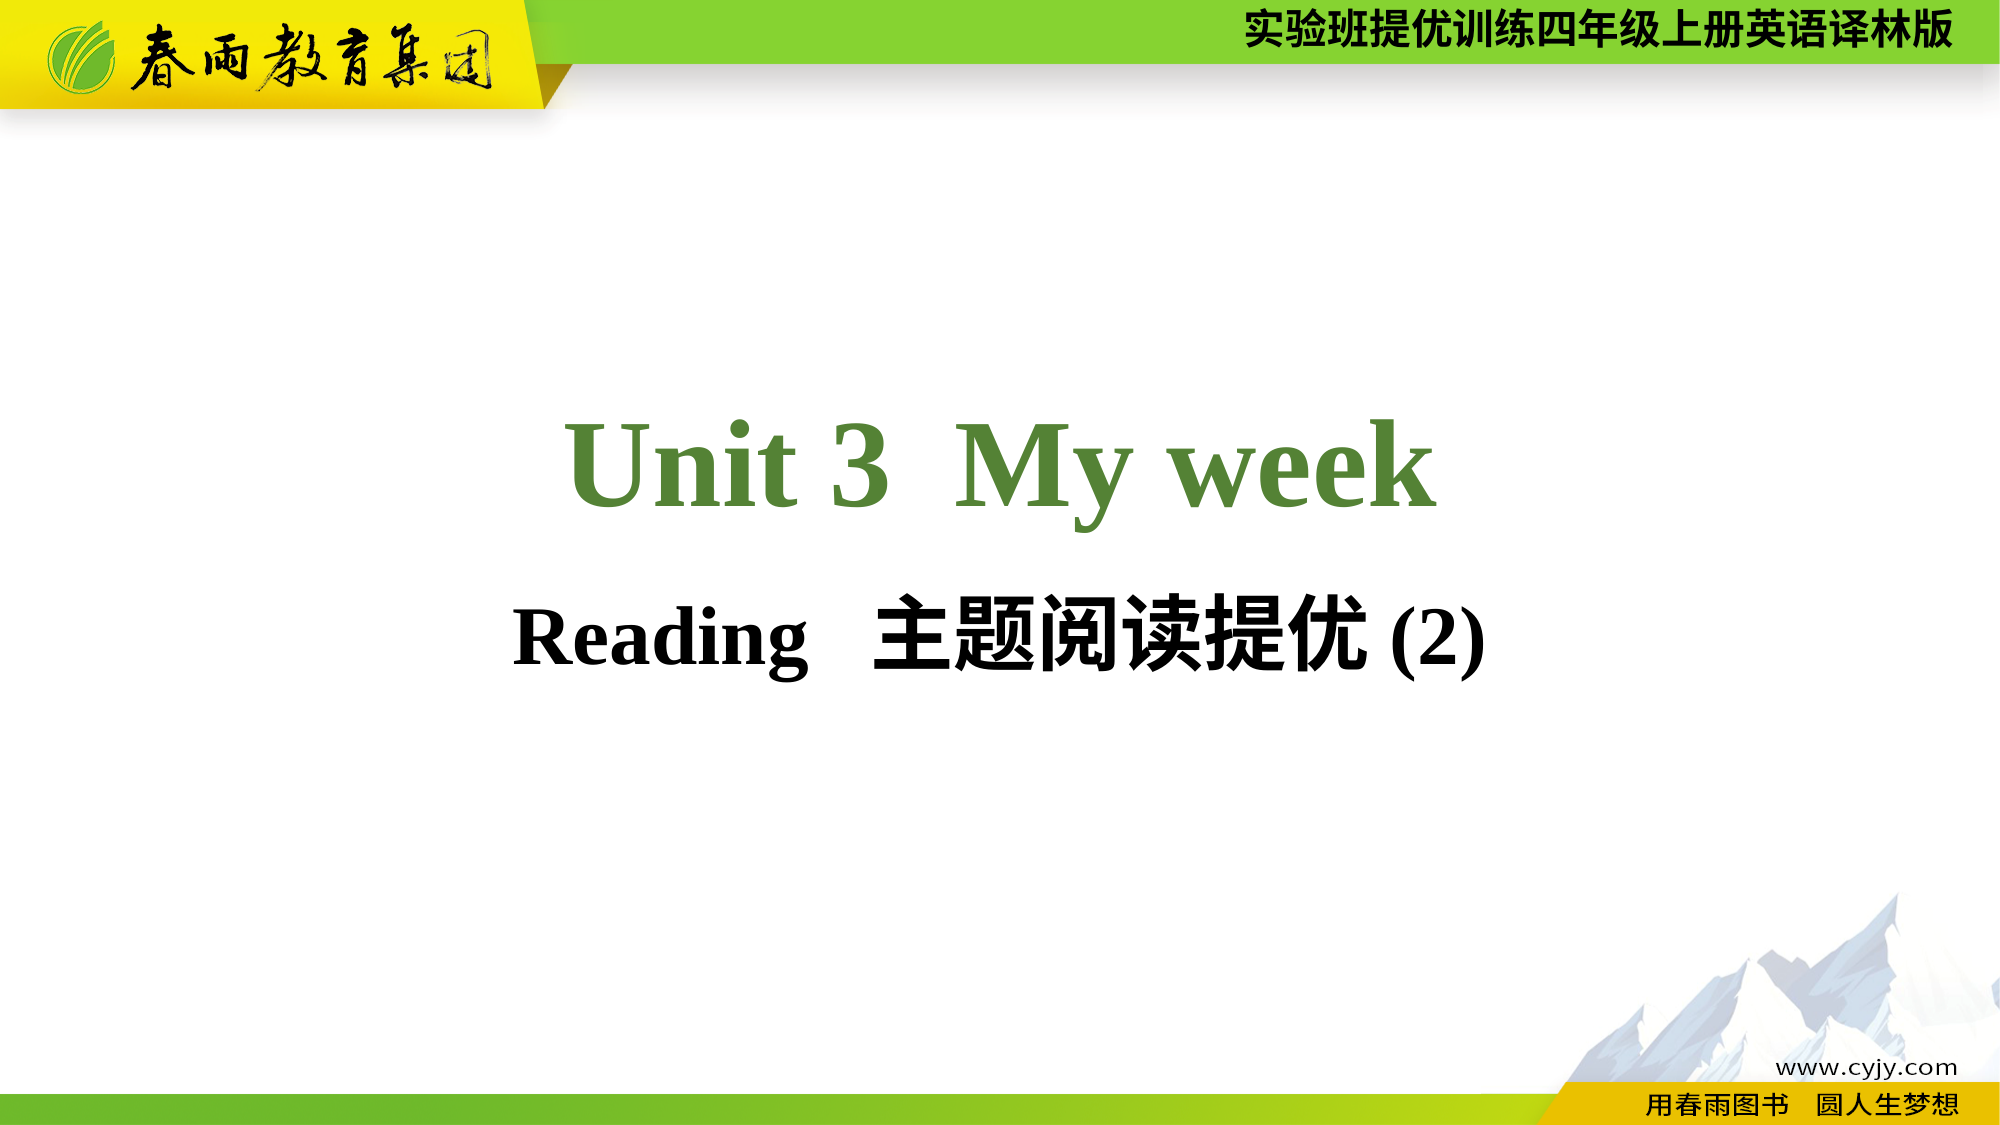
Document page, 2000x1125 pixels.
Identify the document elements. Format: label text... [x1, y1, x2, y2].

picture [0, 0, 2000, 298]
picture [0, 689, 2000, 1125]
text_box Unit 3 My week Reading 主题阅读提优(2) [0, 298, 2000, 689]
